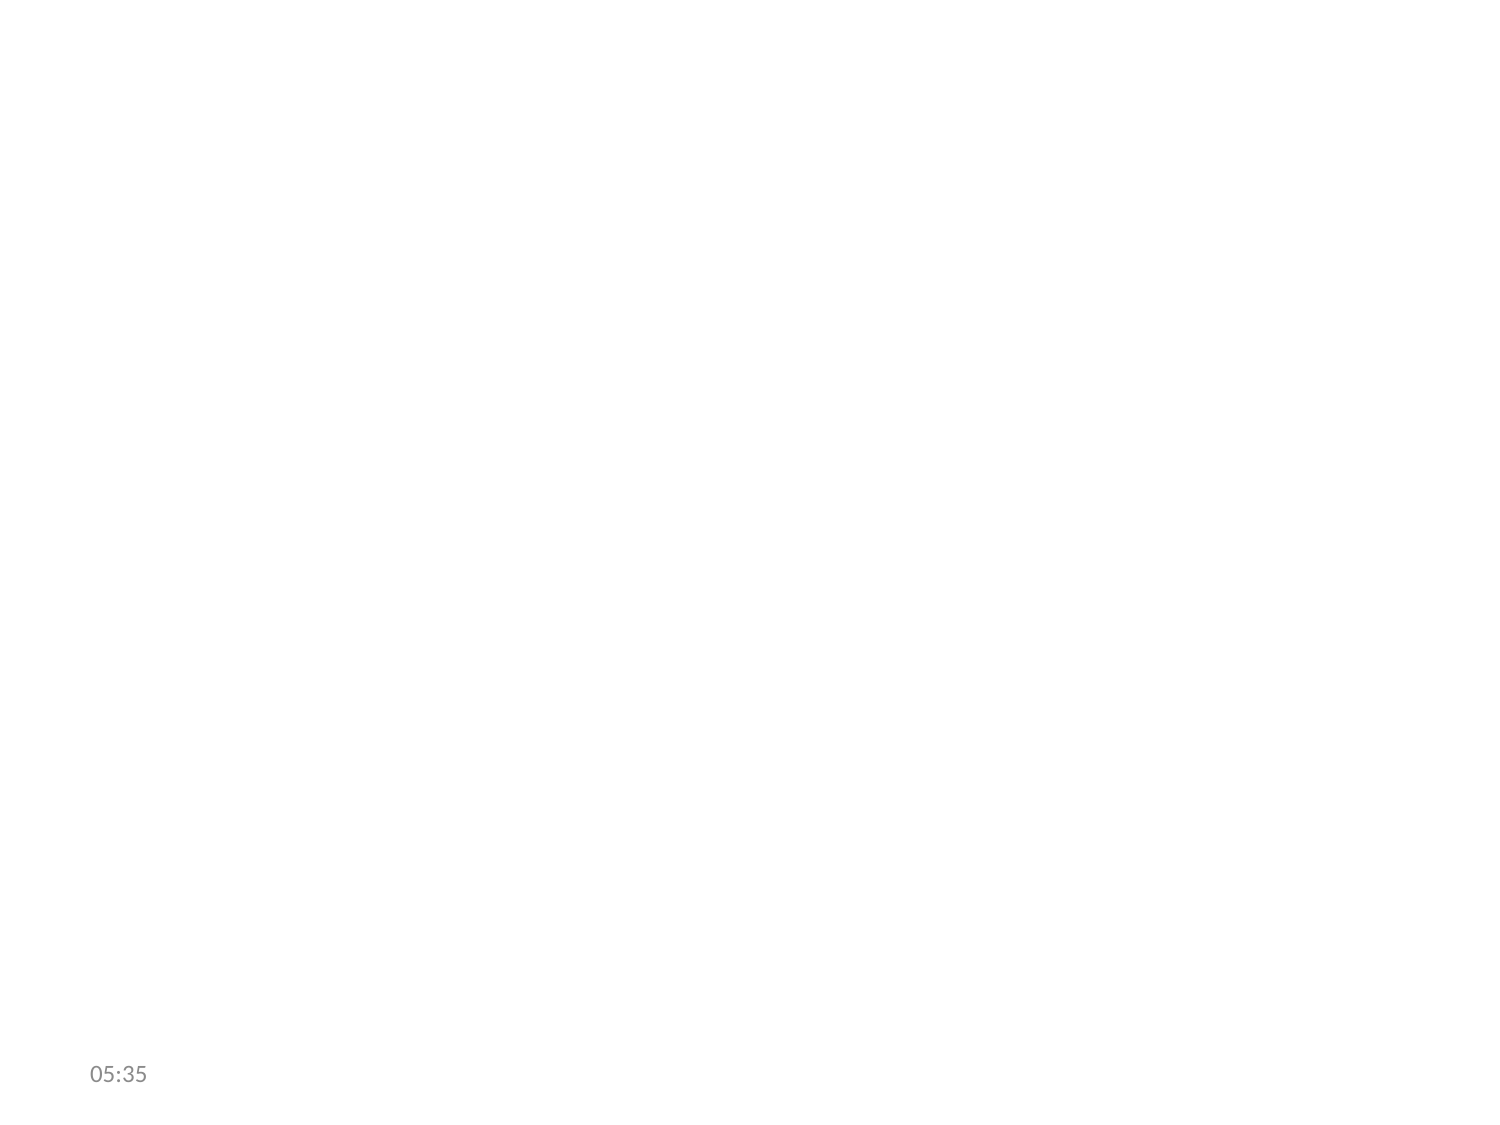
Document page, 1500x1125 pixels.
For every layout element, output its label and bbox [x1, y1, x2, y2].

slide_number [75, 1042, 425, 1103]
